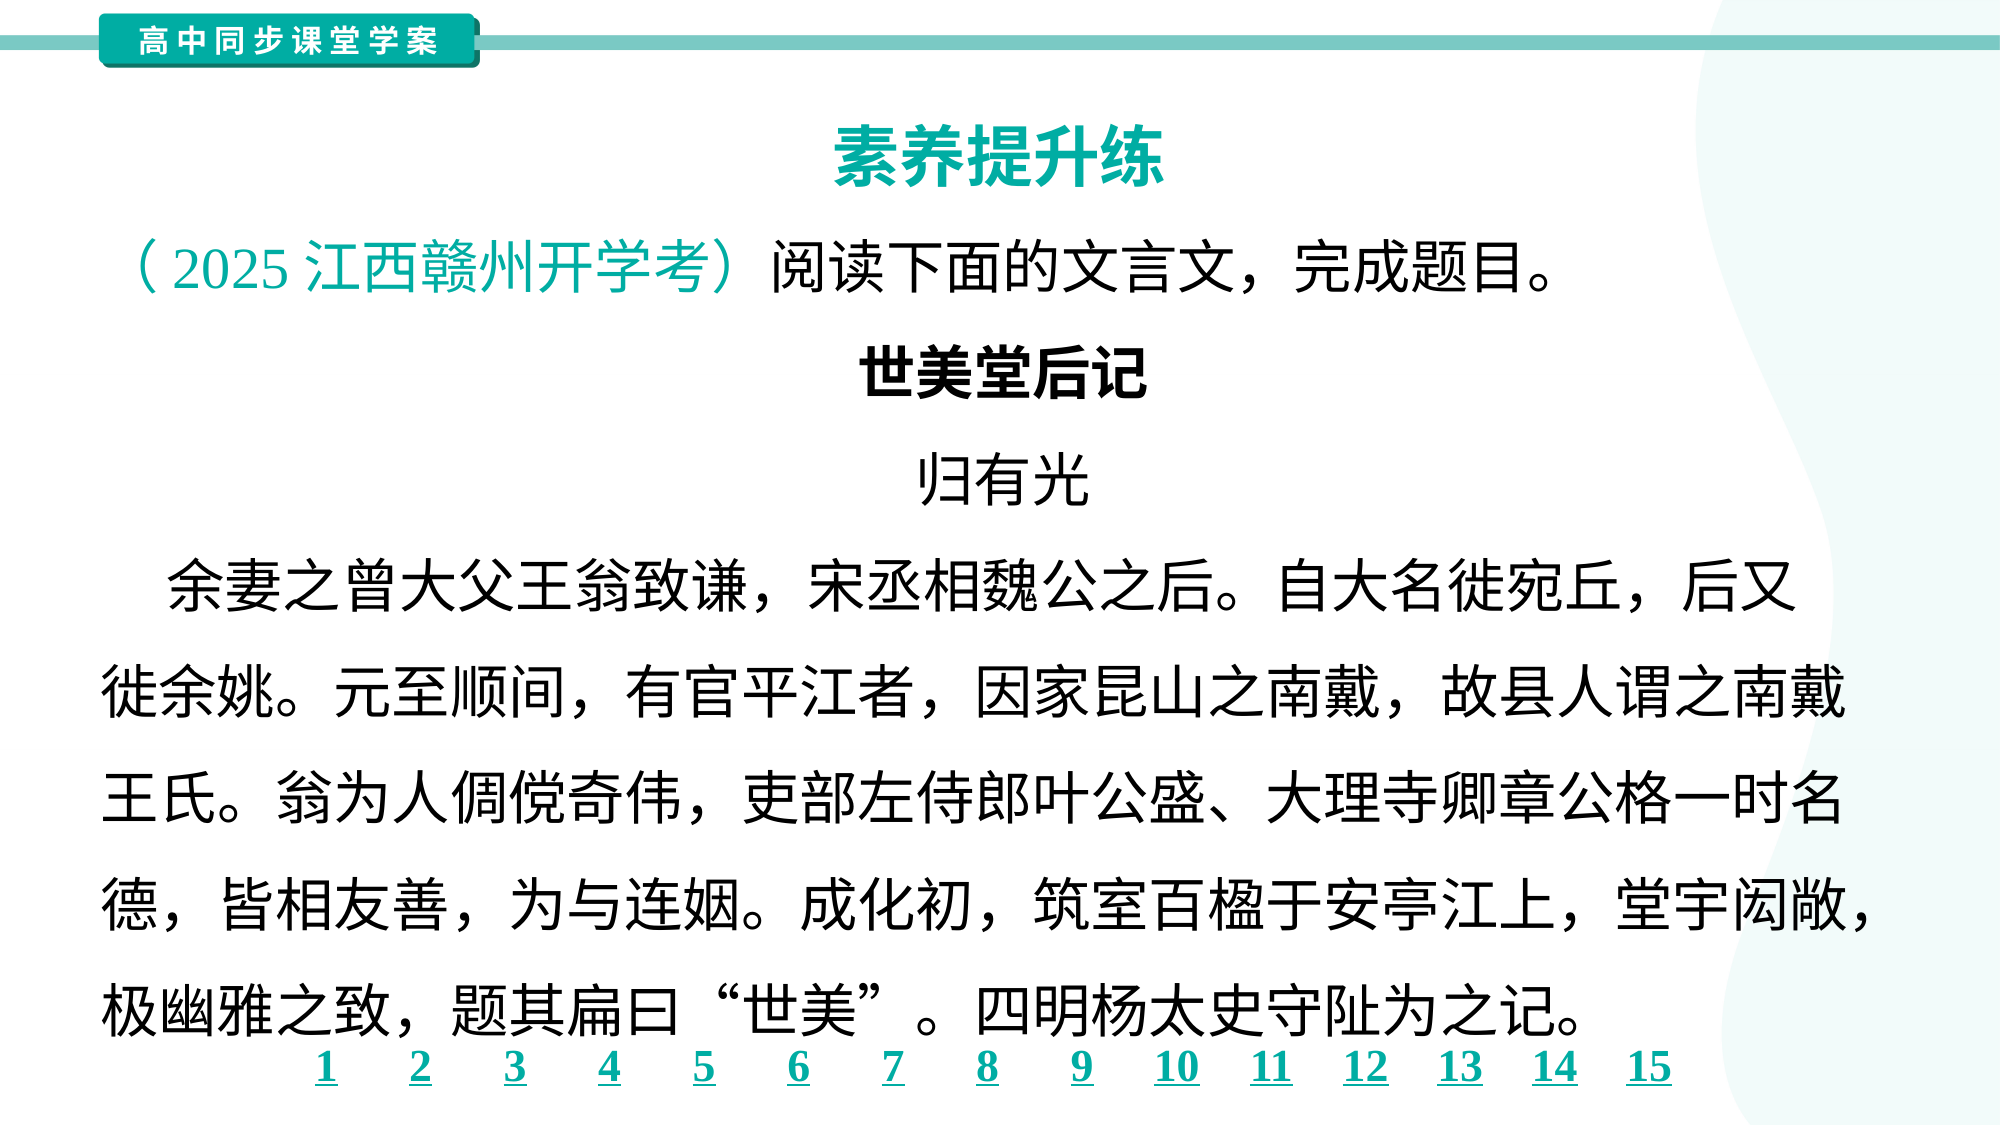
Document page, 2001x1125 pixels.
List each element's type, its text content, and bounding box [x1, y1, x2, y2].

text_box （2025江西赣州开学考）阅读下面的文言文，完成题目。 世美堂后记 归有光 余妻之曾大父王翁致谦，宋丞相魏公之后。自大名徙宛丘，后又 徙余姚。元至顺间，有官平江者，因家昆山之南戴，故县人谓之南戴 王氏。翁为人倜傥奇伟，吏部左侍郎叶公盛、大理寺卿章公格一时名 德，皆相友善，为与连姻。成化初，筑室百楹于安亭江上，堂宇闳敞， 极幽雅之致，题其扁曰“世美”。四明杨太史守阯为之记。 [100, 193, 1899, 1044]
picture [0, 0, 2000, 1125]
text_box 素养提升练 [100, 76, 1899, 184]
